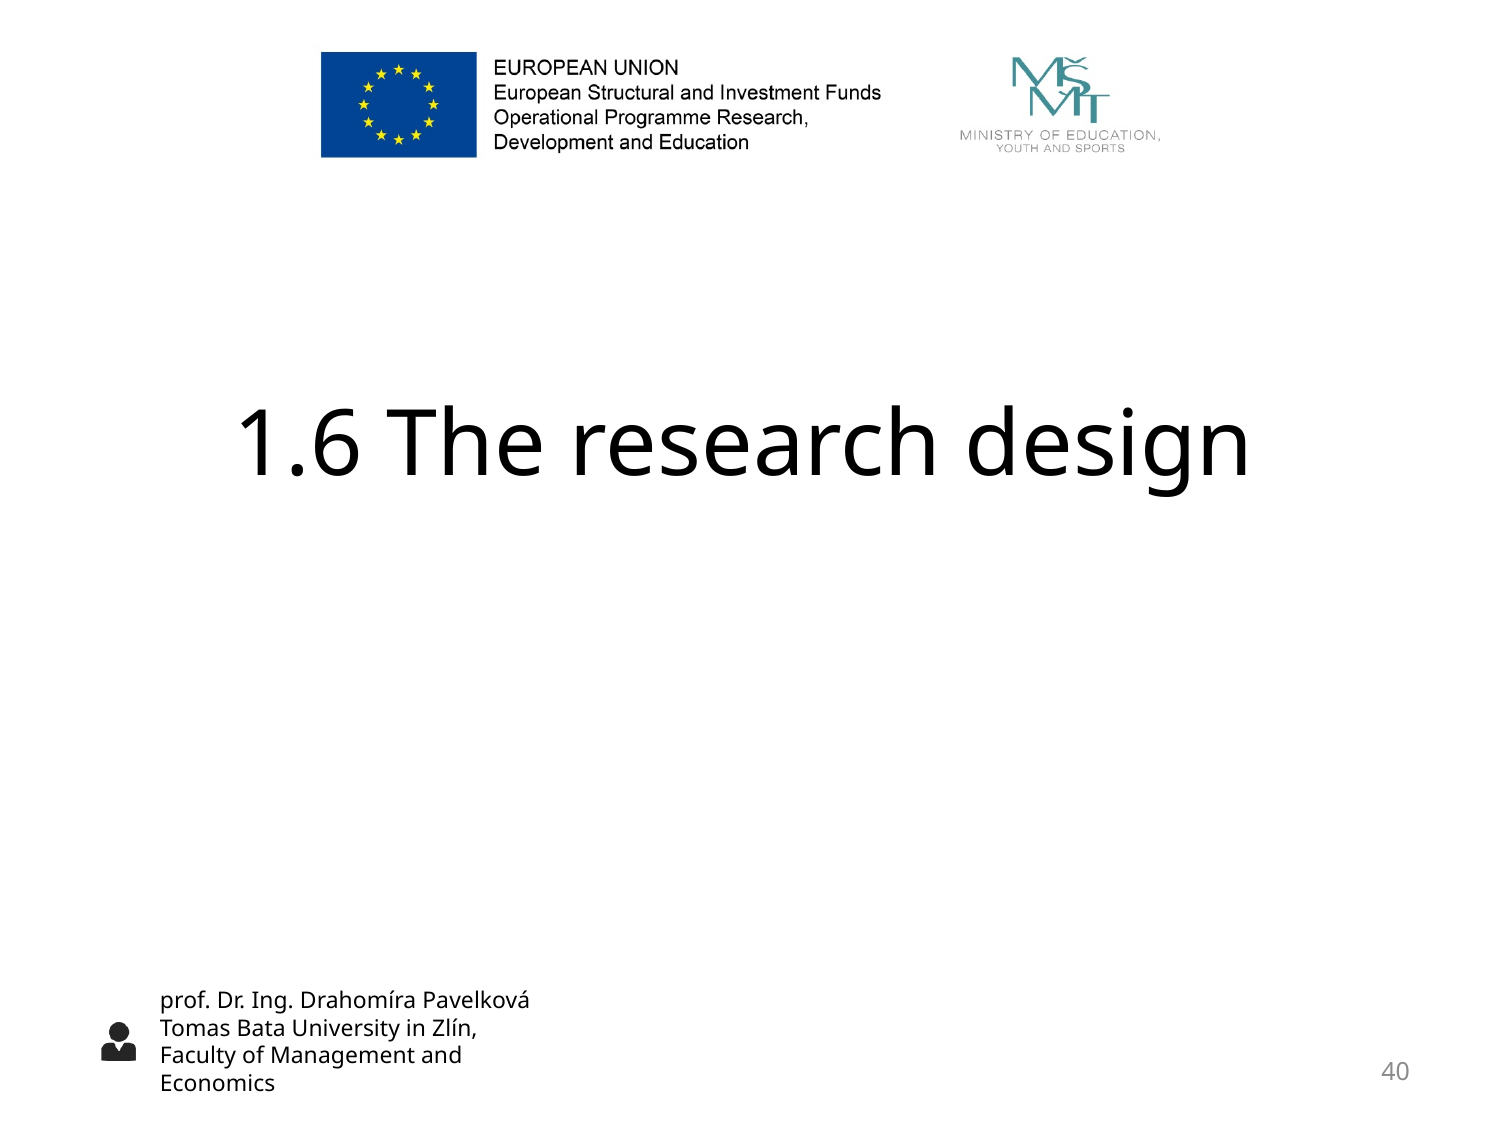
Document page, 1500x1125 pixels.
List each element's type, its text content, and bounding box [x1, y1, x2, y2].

picture [268, 0, 1212, 210]
picture [101, 1021, 136, 1062]
footer prof. Dr. Ing. Drahomíra Pavelková Tomas Bata University in Zlín, Faculty of Management and Economics [145, 999, 550, 1083]
slide_number 40 [1074, 1042, 1425, 1103]
title 1.6 The research design [112, 373, 1376, 615]
